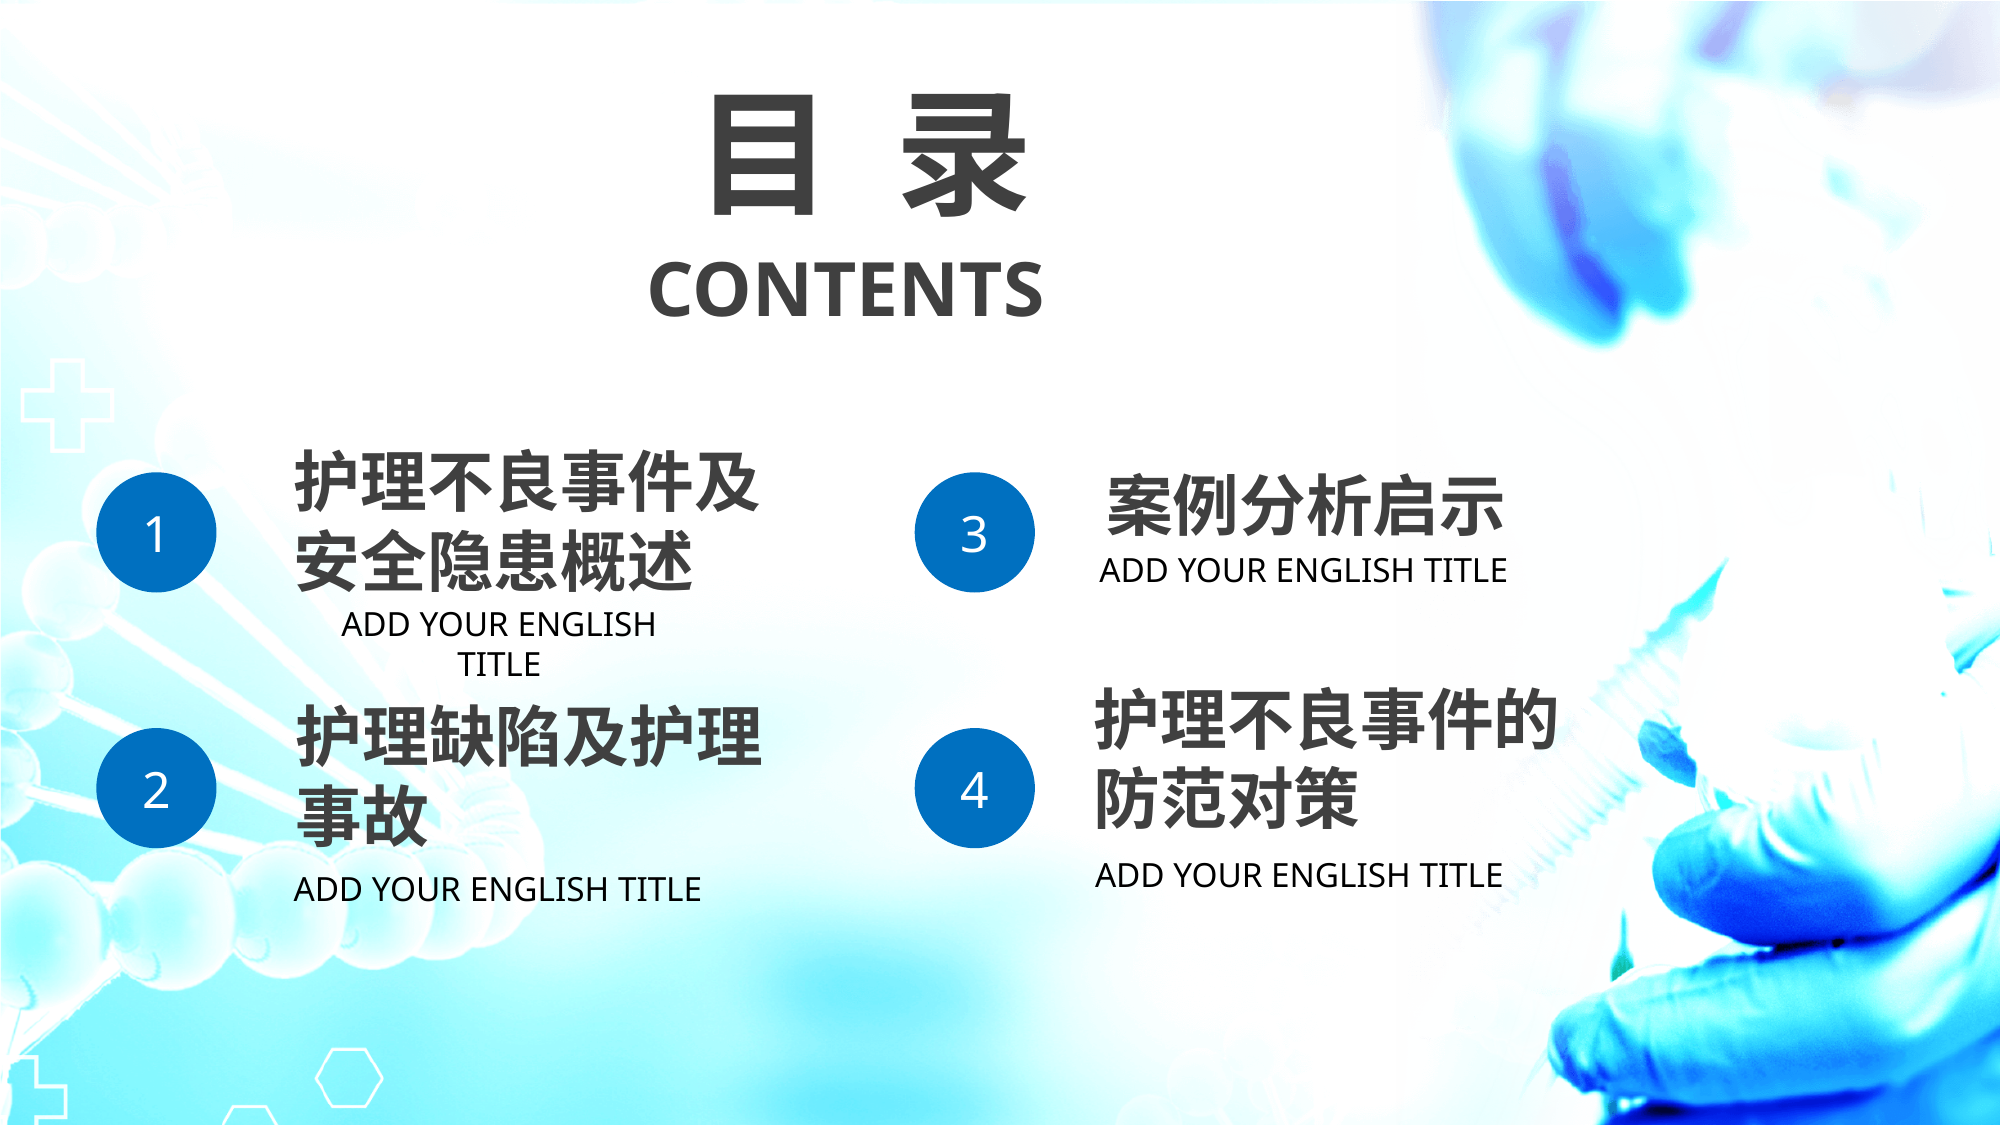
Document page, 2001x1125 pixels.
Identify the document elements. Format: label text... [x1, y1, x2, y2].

text_box ADD YOUR ENGLISH TITLE [1084, 541, 1524, 597]
text_box 2 [95, 726, 218, 850]
picture [3, 1, 1395, 1125]
text_box 护理不良事件及 安全隐患概述 [278, 432, 776, 607]
text_box 4 [913, 726, 1036, 850]
text_box ADD YOUR ENGLISH TITLE [1080, 846, 1519, 902]
text_box 1 [95, 471, 218, 594]
text_box 护理不良事件的 防范对策 [1078, 670, 1576, 845]
text_box 案例分析启示 [1091, 456, 1522, 541]
text_box ADD YOUR ENGLISH TITLE [278, 861, 718, 916]
text_box 护理缺陷及护理 事故 [280, 687, 778, 863]
picture [1396, 2, 2000, 1125]
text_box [631, 59, 1066, 409]
text_box ADD YOUR ENGLISH TITLE [280, 595, 718, 687]
text_box 3 [913, 471, 1036, 594]
